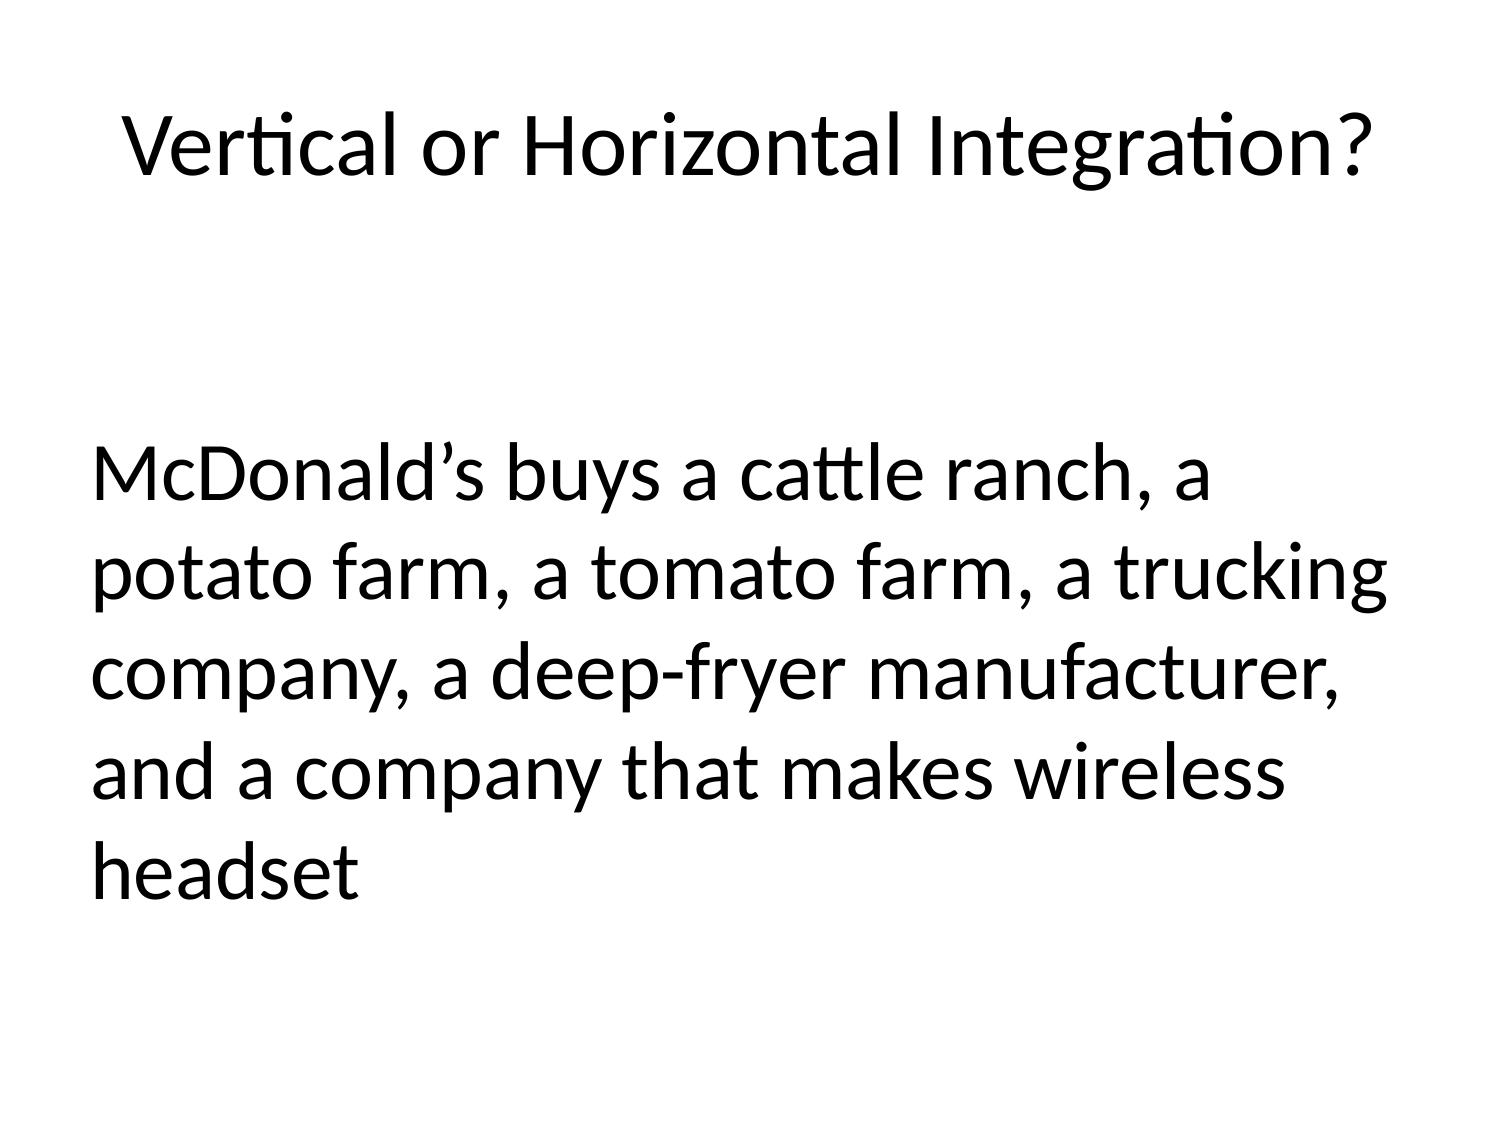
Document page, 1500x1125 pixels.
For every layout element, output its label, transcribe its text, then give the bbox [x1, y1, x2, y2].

list McDonald’s buys a cattle ranch, a potato farm, a tomato farm, a trucking company, a deep-fryer manufacturer, and a company that makes wireless headset [75, 409, 1425, 1005]
title Vertical or Horizontal Integration? [75, 45, 1425, 233]
